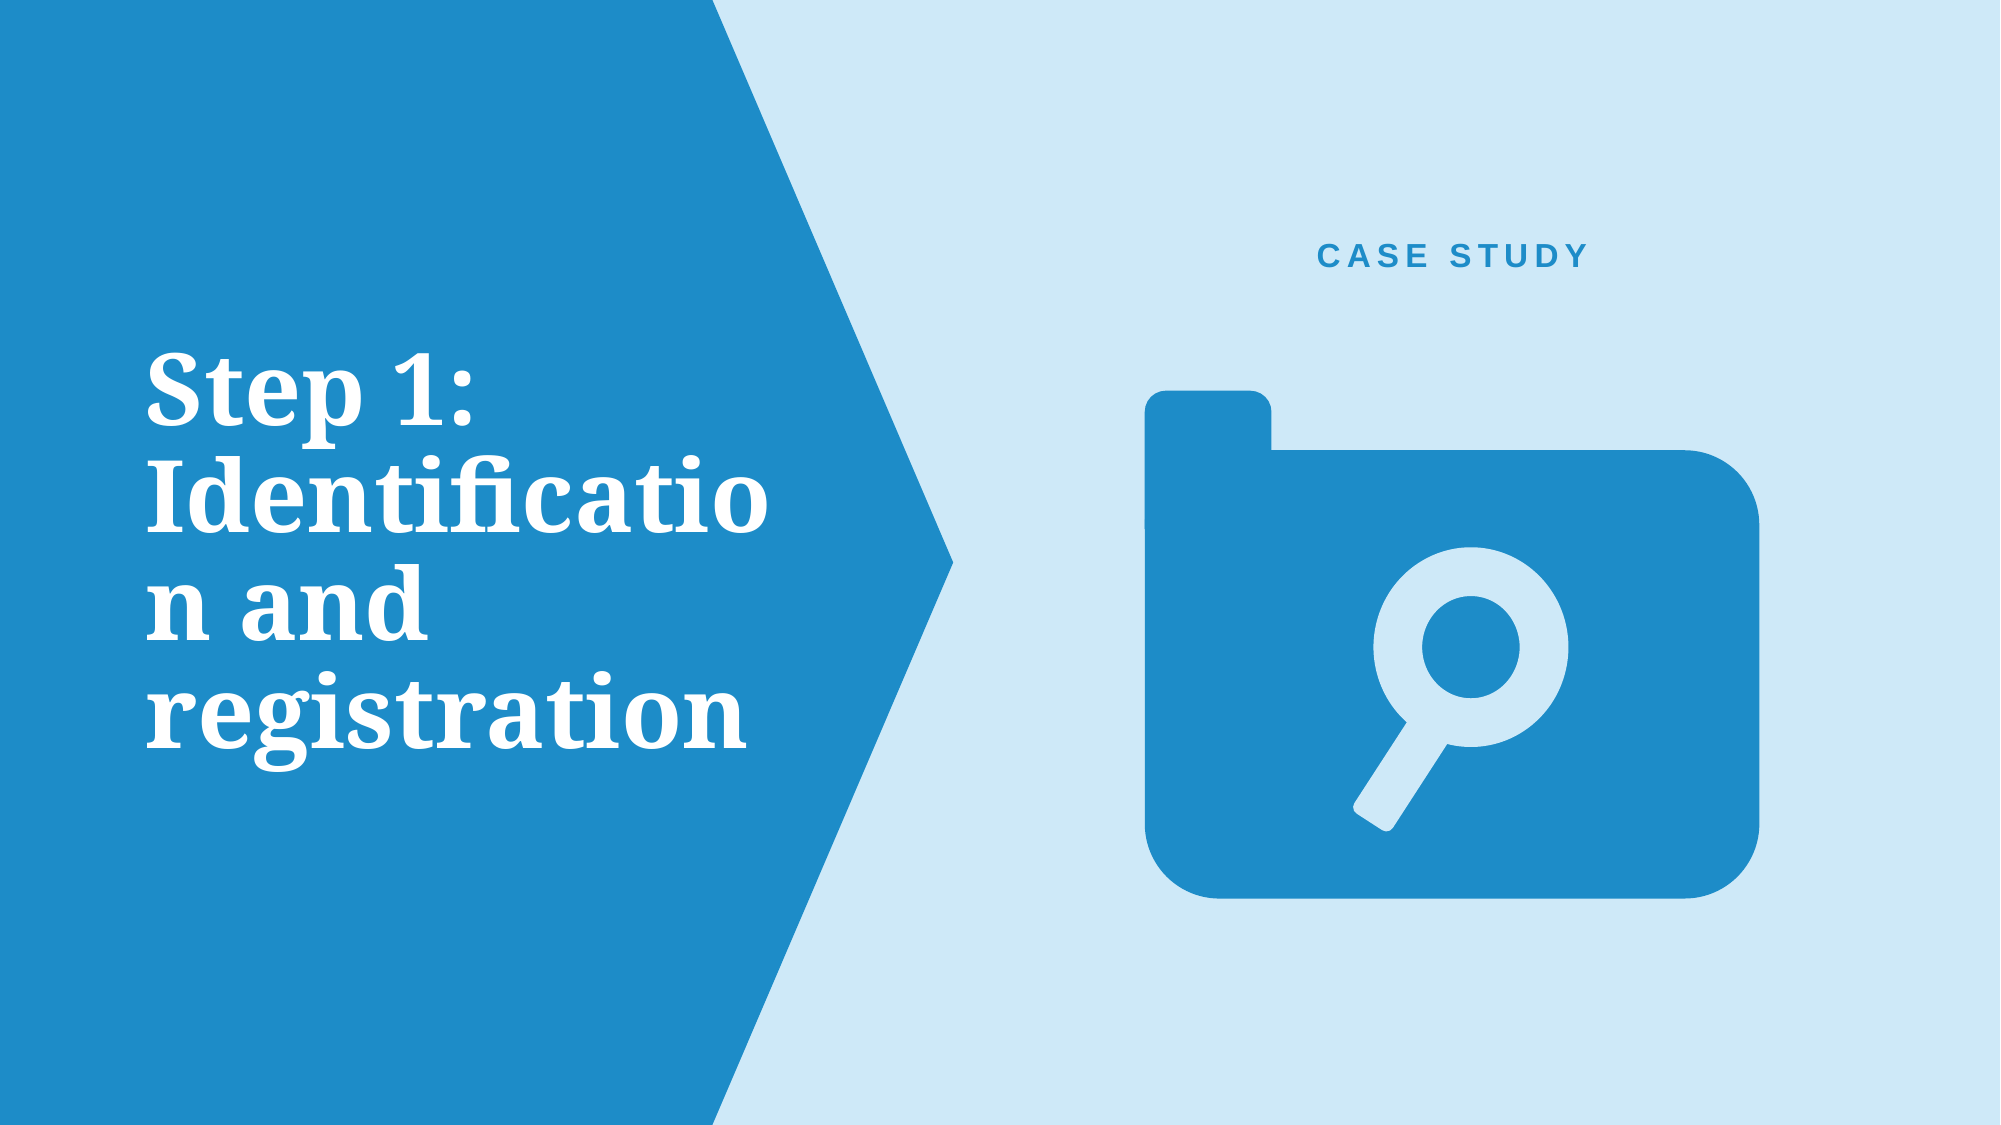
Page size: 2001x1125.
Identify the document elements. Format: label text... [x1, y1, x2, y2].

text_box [1144, 390, 1760, 899]
text_box CASE STUDY [1046, 226, 1858, 282]
title Step 1: Identification and registration [130, 508, 790, 601]
